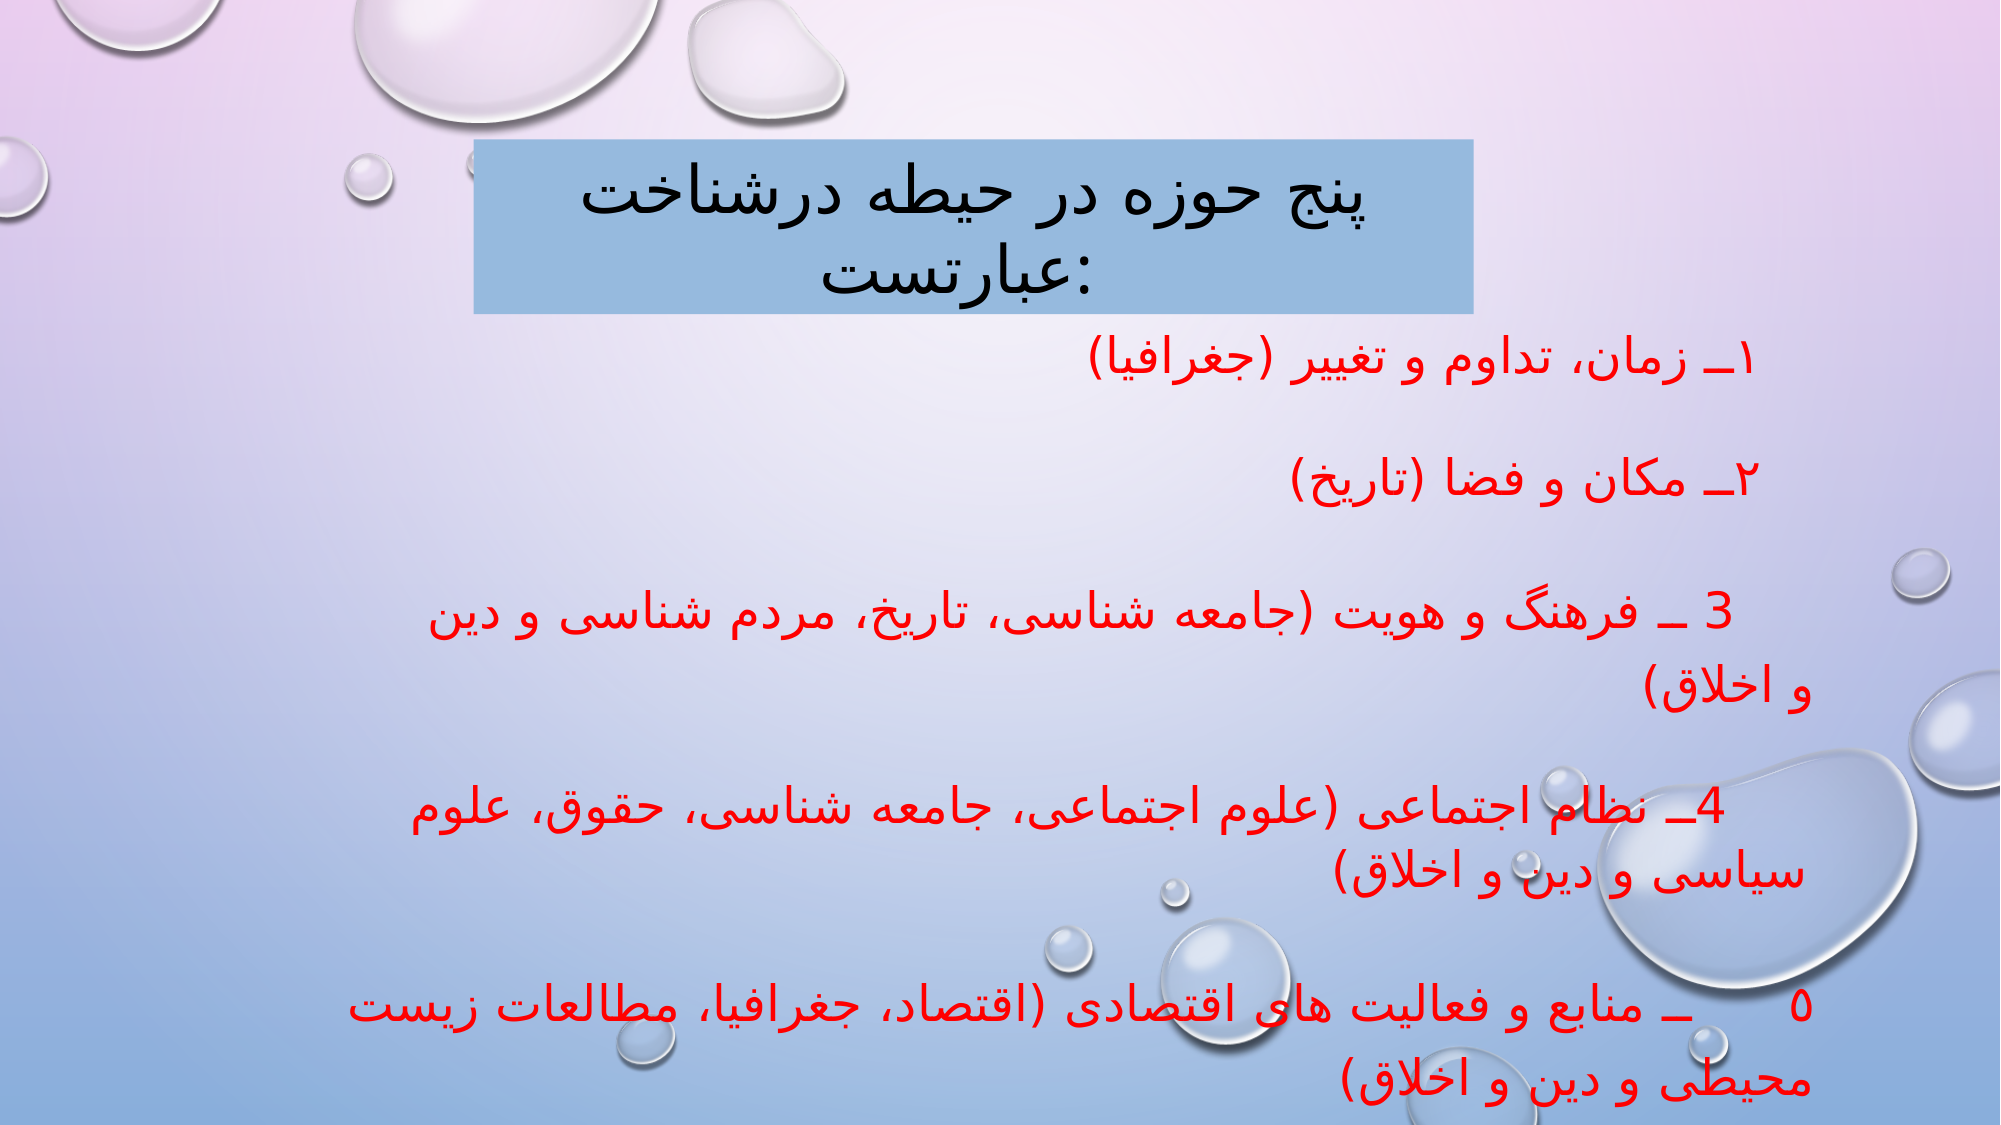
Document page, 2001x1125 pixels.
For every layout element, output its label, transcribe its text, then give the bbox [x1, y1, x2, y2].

text_box پنج حوزه در حیطه درشناخت عبارتست: [473, 139, 1474, 311]
picture [0, 0, 2000, 1125]
text_box ١ــ زمان، تداوم و تغيير (جغرافيا) ٢ــ مکان و فضا (تاريخ) 3 ــ فرهنگ و هويت (جامعه شناسی، تاريخ، مردم شناسی و دين و اخلاق) 4ــ نظام اجتماعی (علوم اجتماعی، جامعه شناسی، حقوق، علوم سياسی و دين و اخلاق) ٥ ــ منابع و فعاليت های اقتصادی (اقتصاد، جغرافيا، مطالعات زيست محيطی و دين و اخلاق) [234, 311, 1830, 1113]
